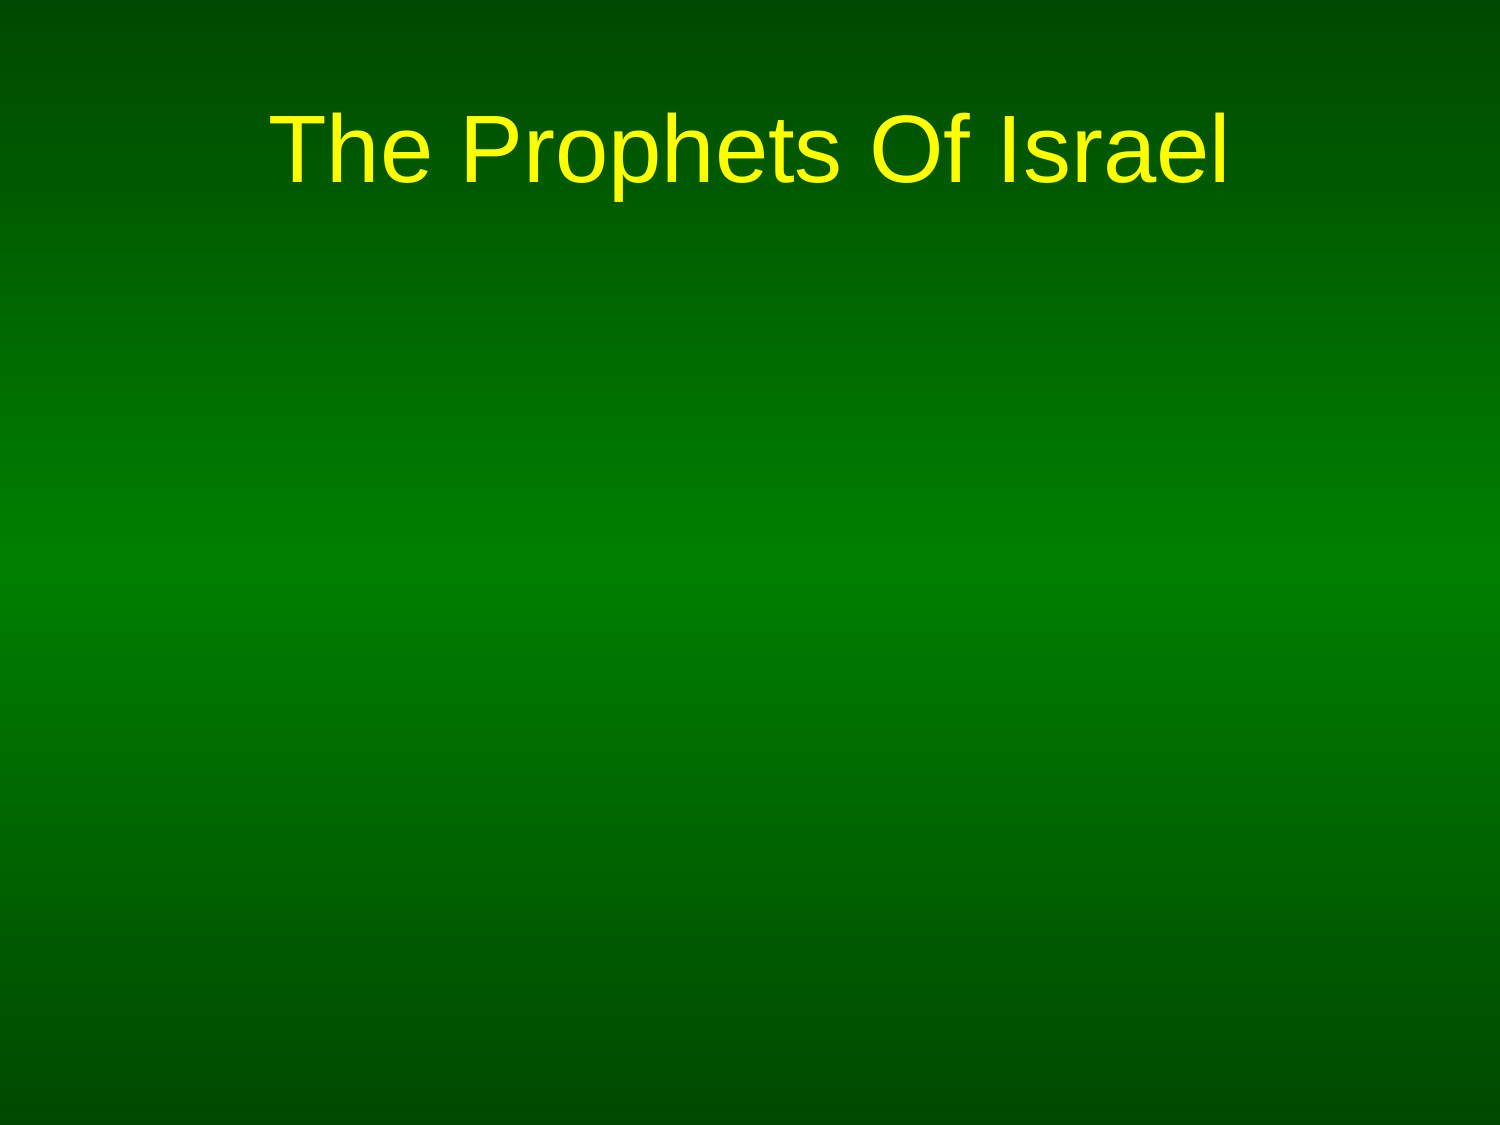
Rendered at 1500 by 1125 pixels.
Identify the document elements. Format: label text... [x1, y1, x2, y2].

title The Prophets Of Israel [37, 50, 1463, 238]
